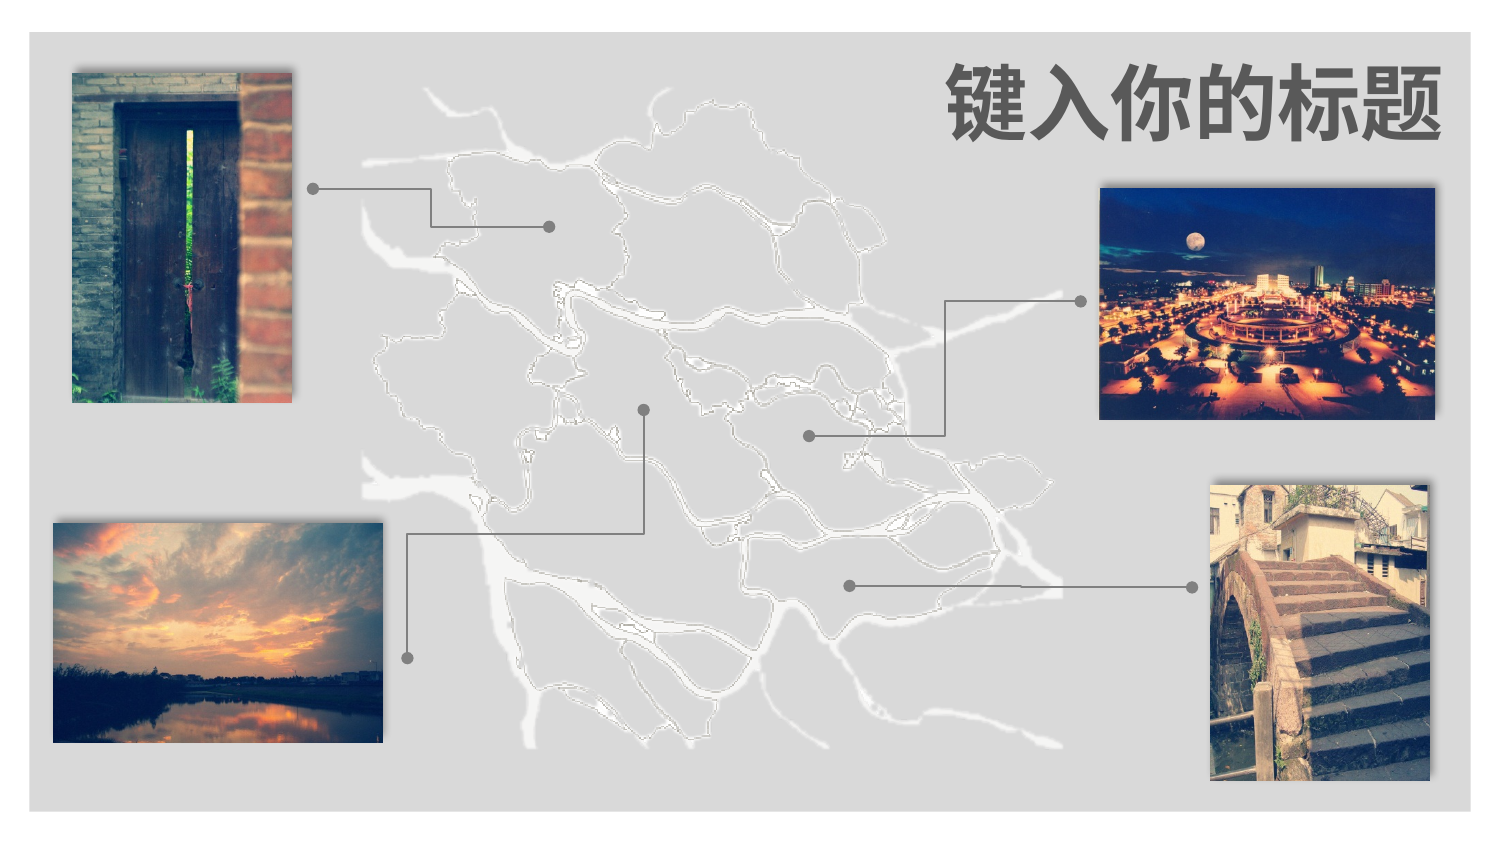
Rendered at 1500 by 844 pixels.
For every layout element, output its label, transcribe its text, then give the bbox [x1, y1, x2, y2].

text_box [808, 301, 1081, 437]
text_box 键入你的标题 [856, 43, 1459, 159]
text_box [401, 415, 650, 653]
picture [52, 86, 1064, 750]
picture [1098, 188, 1436, 420]
picture [72, 73, 292, 403]
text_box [312, 188, 550, 228]
picture [1210, 485, 1431, 781]
